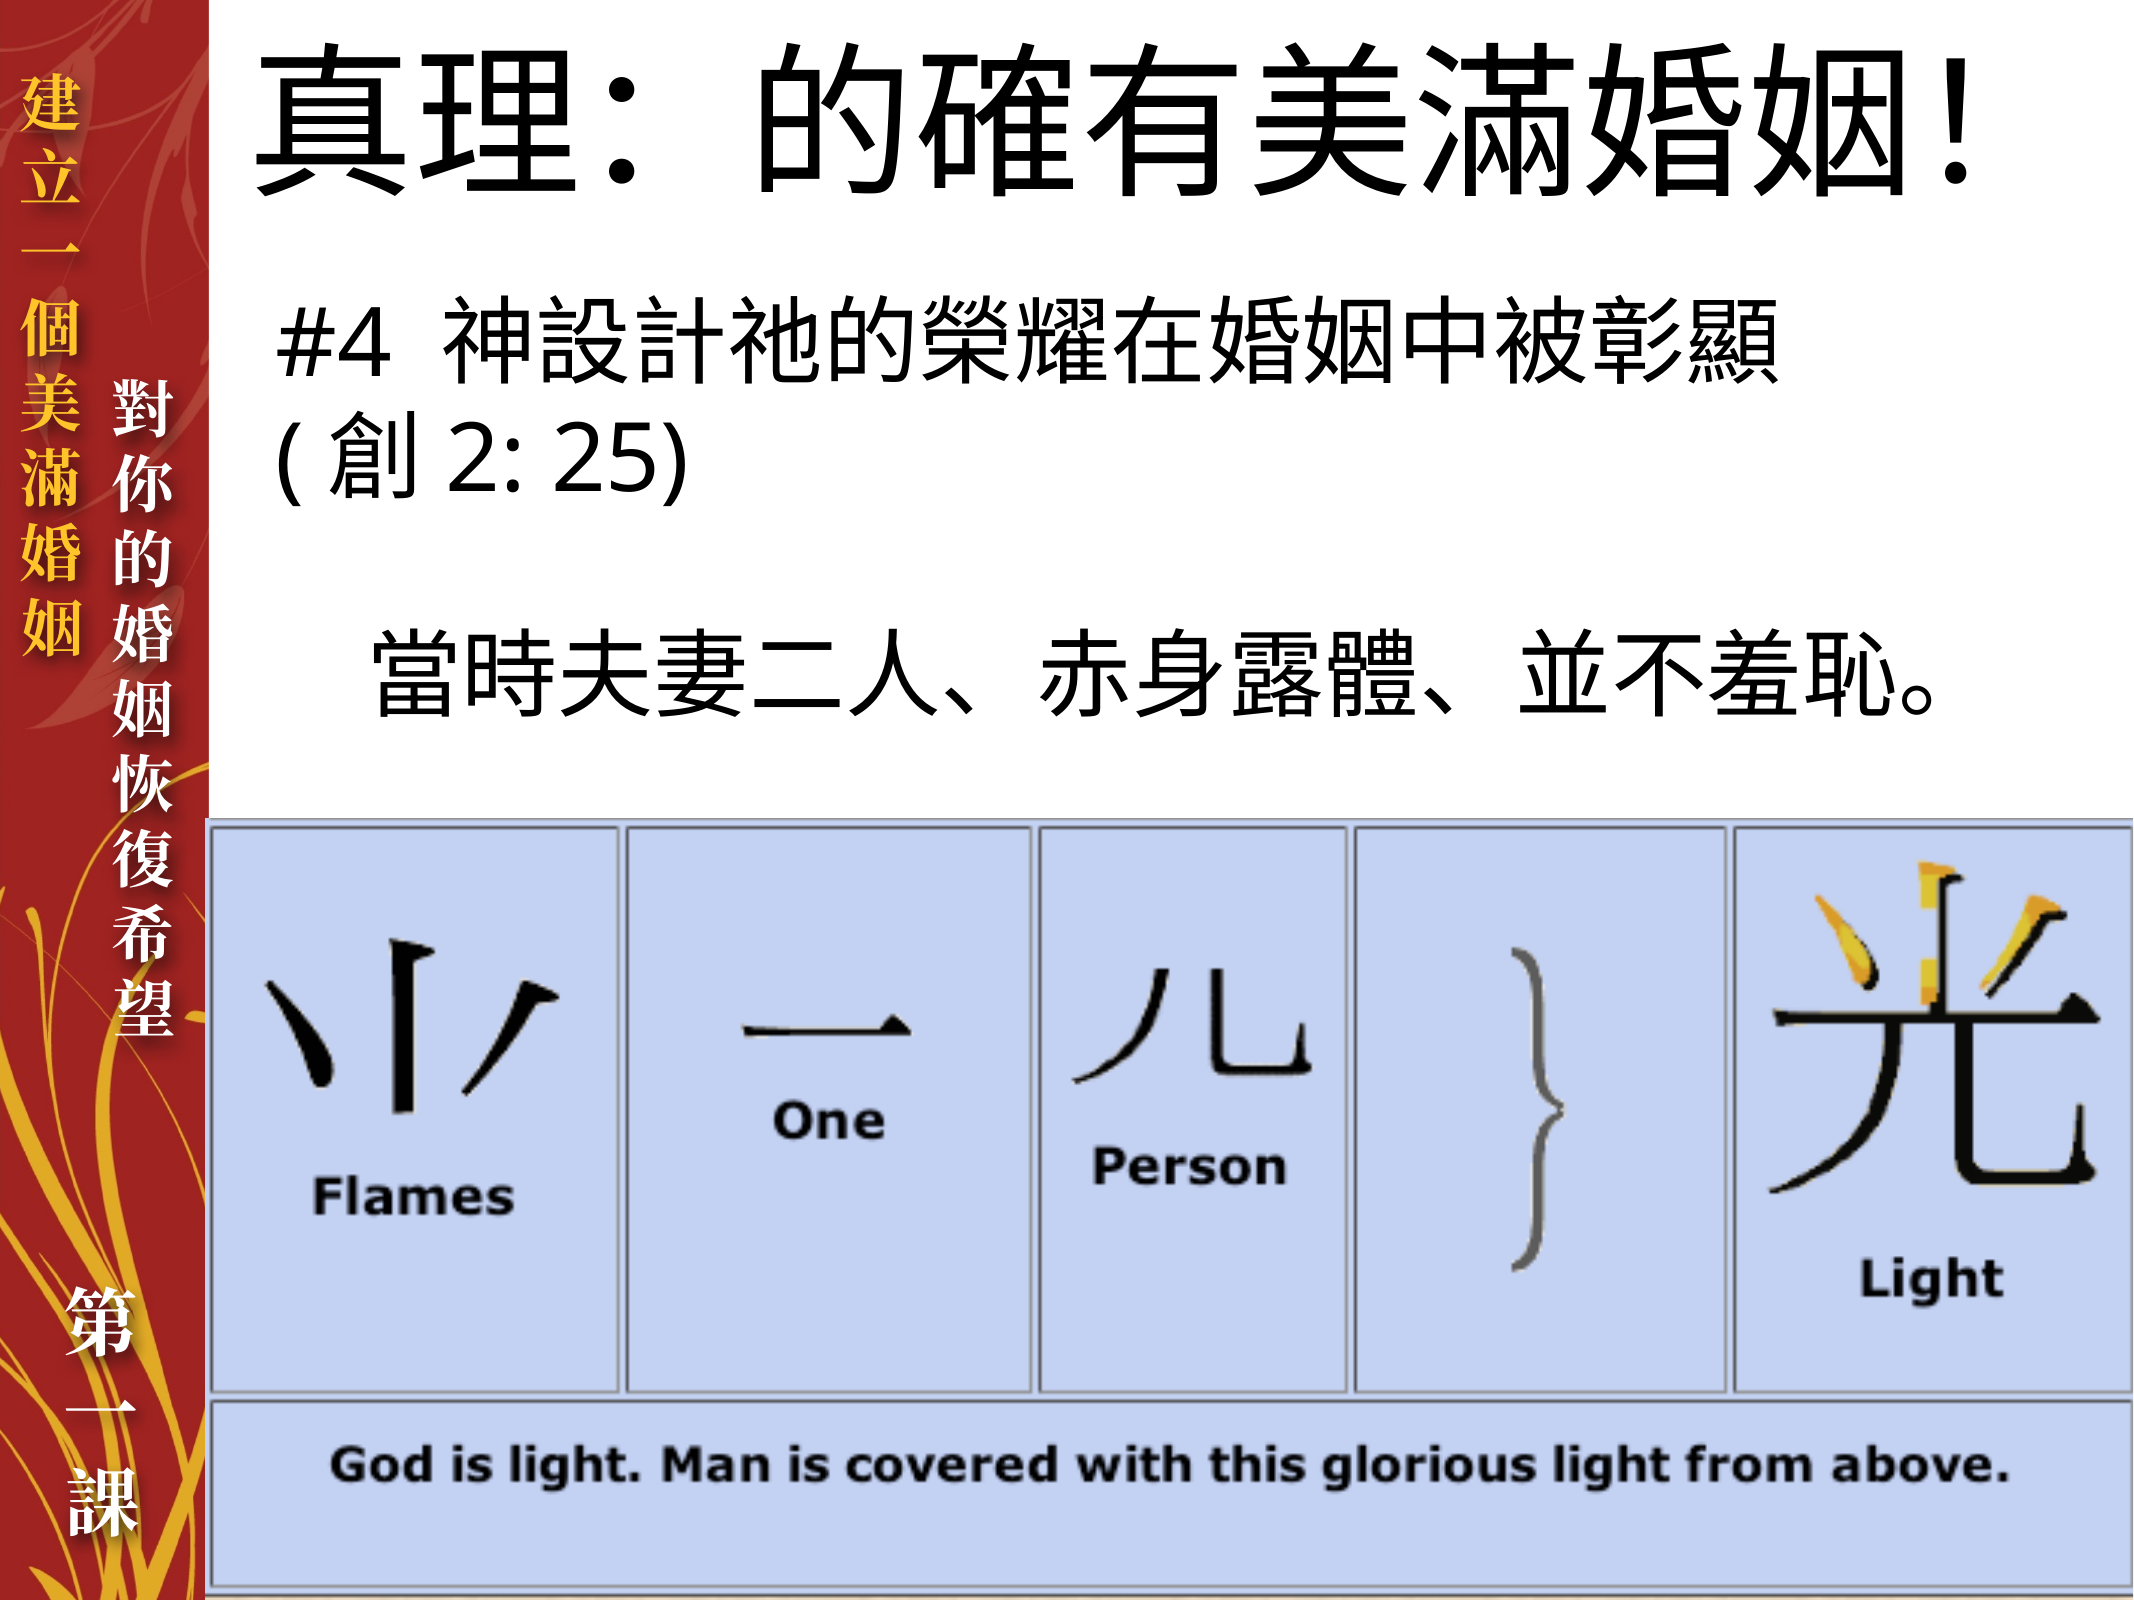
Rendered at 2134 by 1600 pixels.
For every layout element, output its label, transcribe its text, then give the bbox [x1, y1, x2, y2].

text_box #4 神設計祂的榮耀在婚姻中被彰顯 (創2: 25) [267, 272, 1930, 519]
picture [0, 0, 2134, 1600]
text_box 真理：的確有美滿婚姻！ [239, 8, 2091, 226]
text_box 當時夫妻二人、赤身露體、並不羞恥。 [357, 606, 2003, 738]
